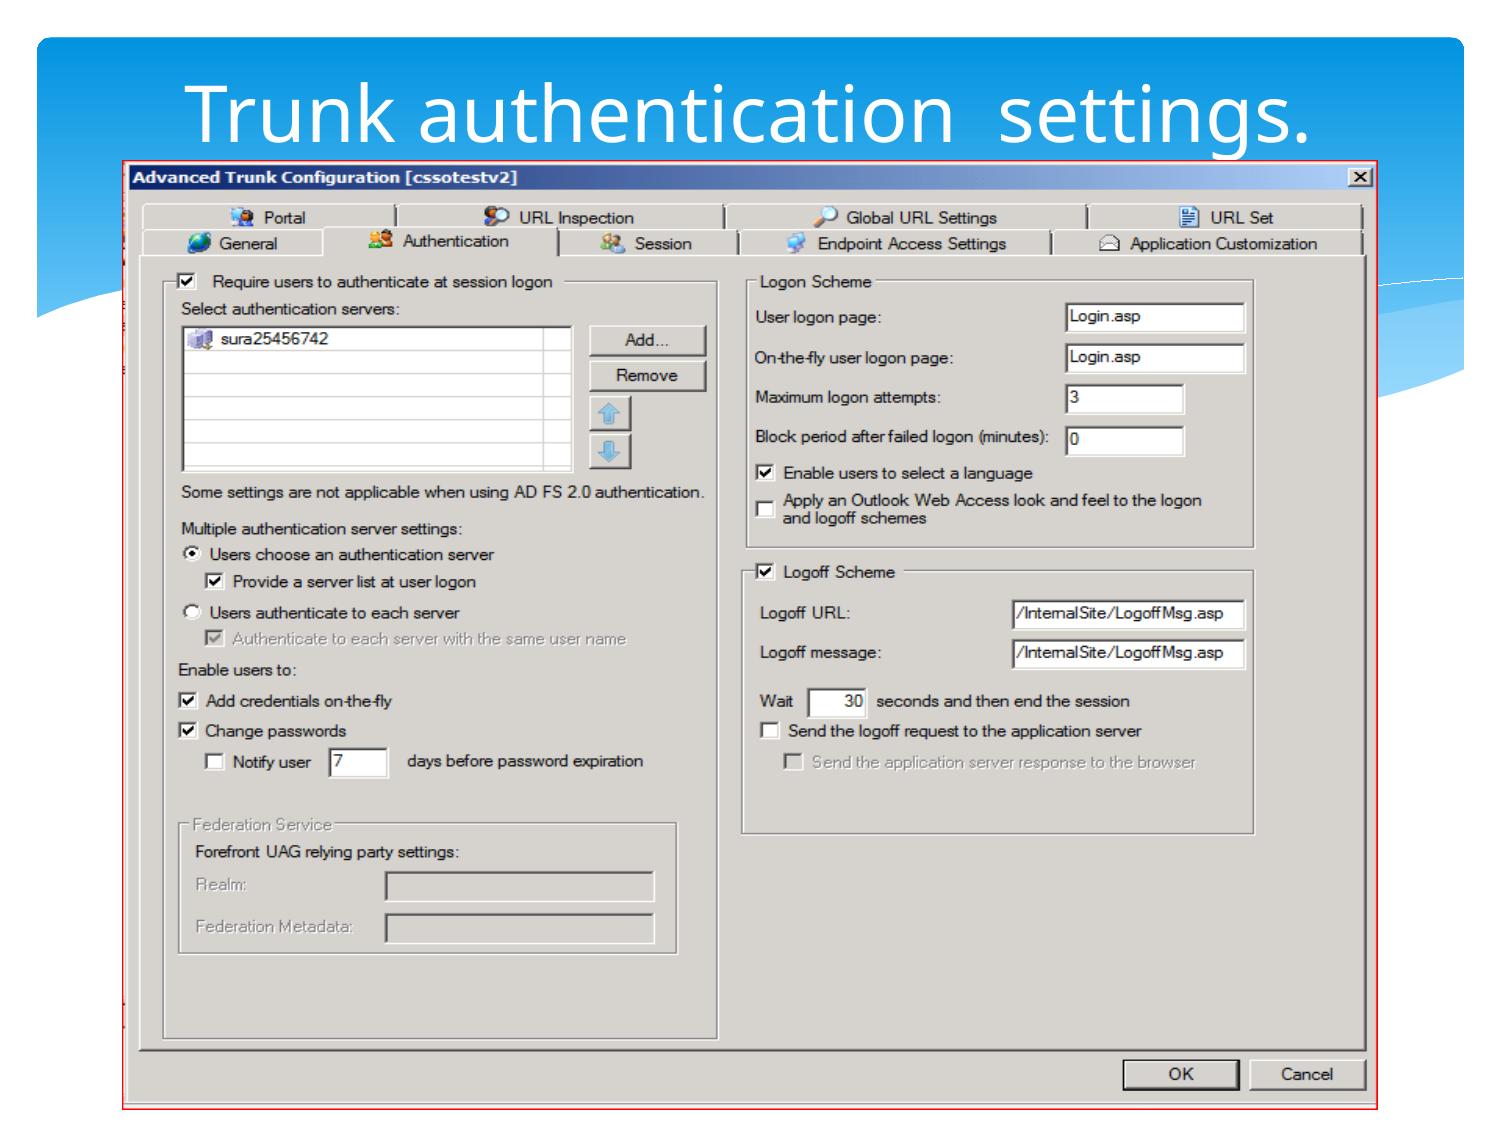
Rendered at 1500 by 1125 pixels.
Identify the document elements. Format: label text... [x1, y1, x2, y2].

picture [122, 160, 1378, 1110]
title Trunk authentication settings. [75, 55, 1425, 261]
